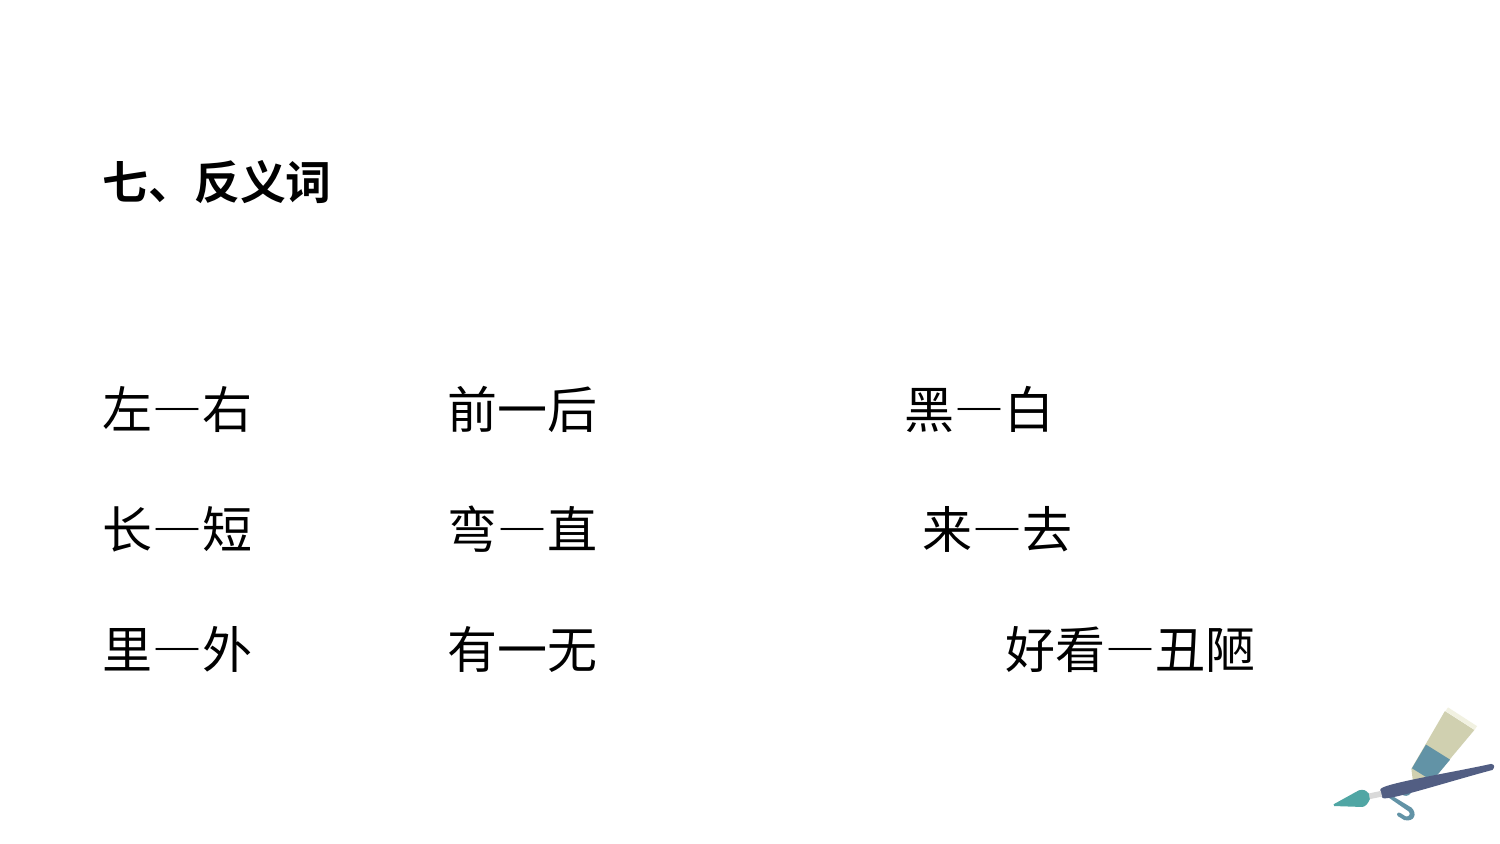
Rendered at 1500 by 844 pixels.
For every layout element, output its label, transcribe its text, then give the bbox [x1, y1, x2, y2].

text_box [1358, 708, 1481, 844]
text_box 七、反义词 左—右 前一后 黑—白 长—短 弯—直 来—去 里—外 有一无 好看—丑陋 [88, 91, 1396, 687]
